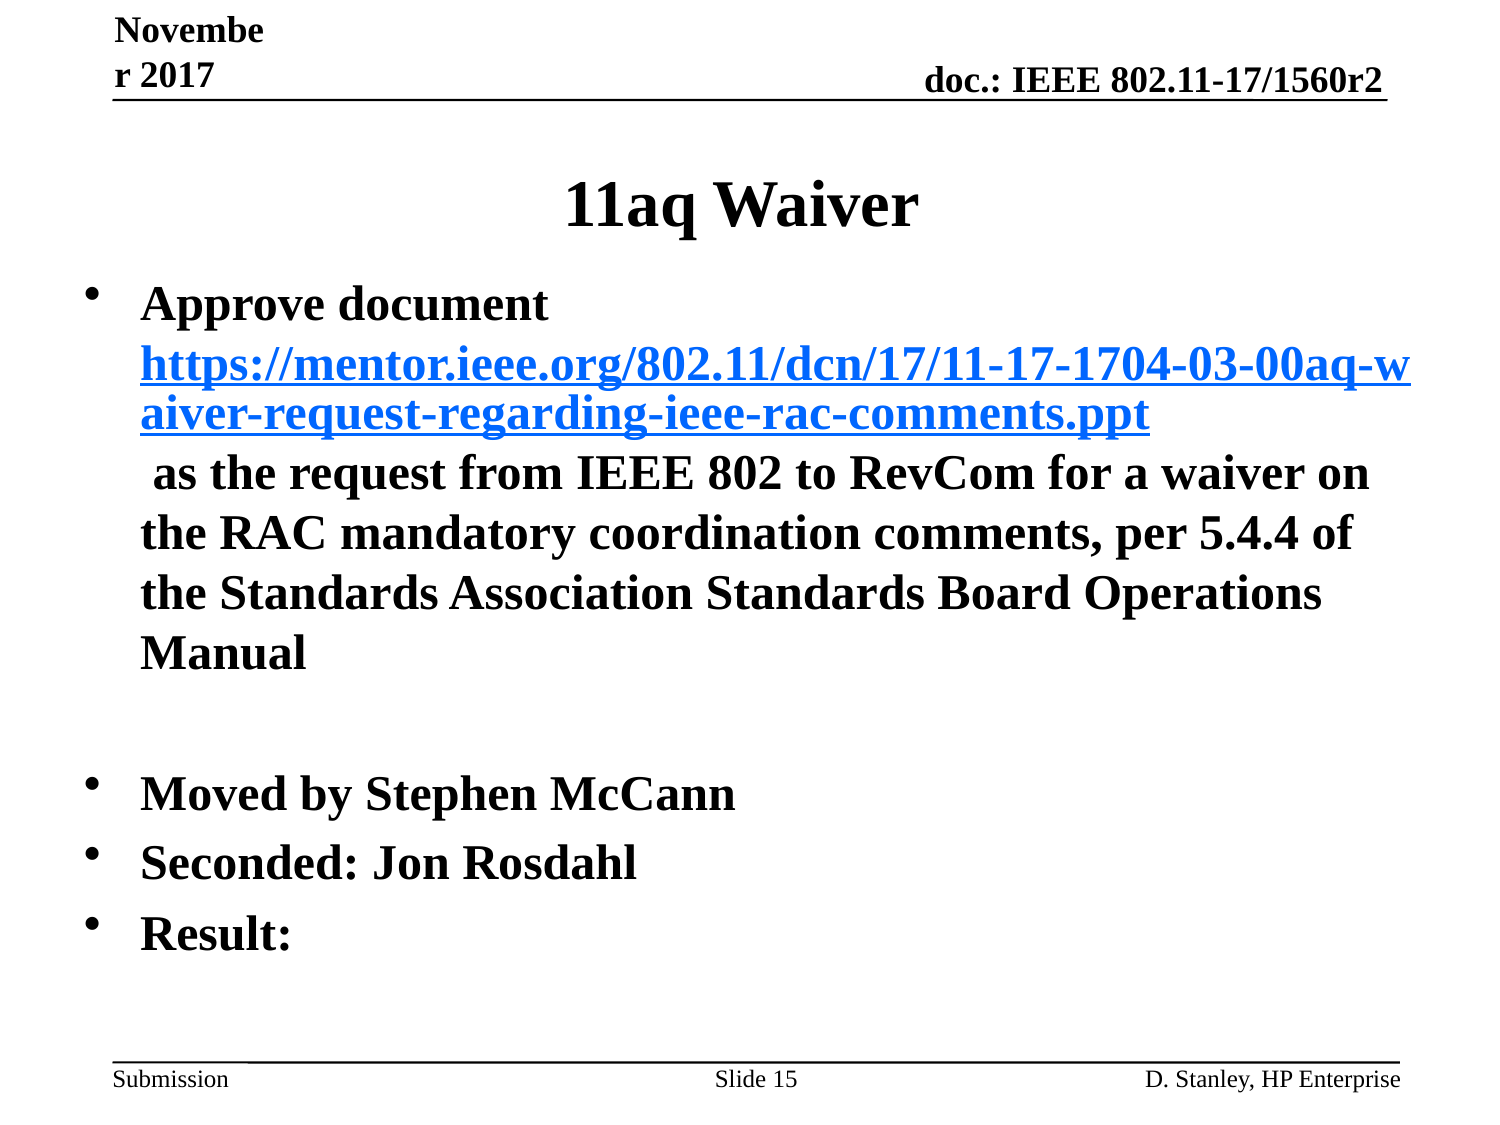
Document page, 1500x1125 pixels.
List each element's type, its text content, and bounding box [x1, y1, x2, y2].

list Approve document https://mentor.ieee.org/802.11/dcn/17/11-17-1704-03-00aq-waiver-request-regarding-ieee-rac-comments.ppt as the request from IEEE 802 to RevCom for a waiver on the RAC mandatory coordination comments, per 5.4.4 of the Standards Association Standards Board Operations Manual Moved by Stephen McCann Seconded: Jon Rosdahl Result: [68, 262, 1432, 1050]
title 11aq Waiver [112, 112, 1388, 262]
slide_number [114, 49, 270, 95]
slide_number Slide 15 [712, 1061, 800, 1093]
footer D. Stanley, HP Enterprise [878, 1061, 1402, 1093]
